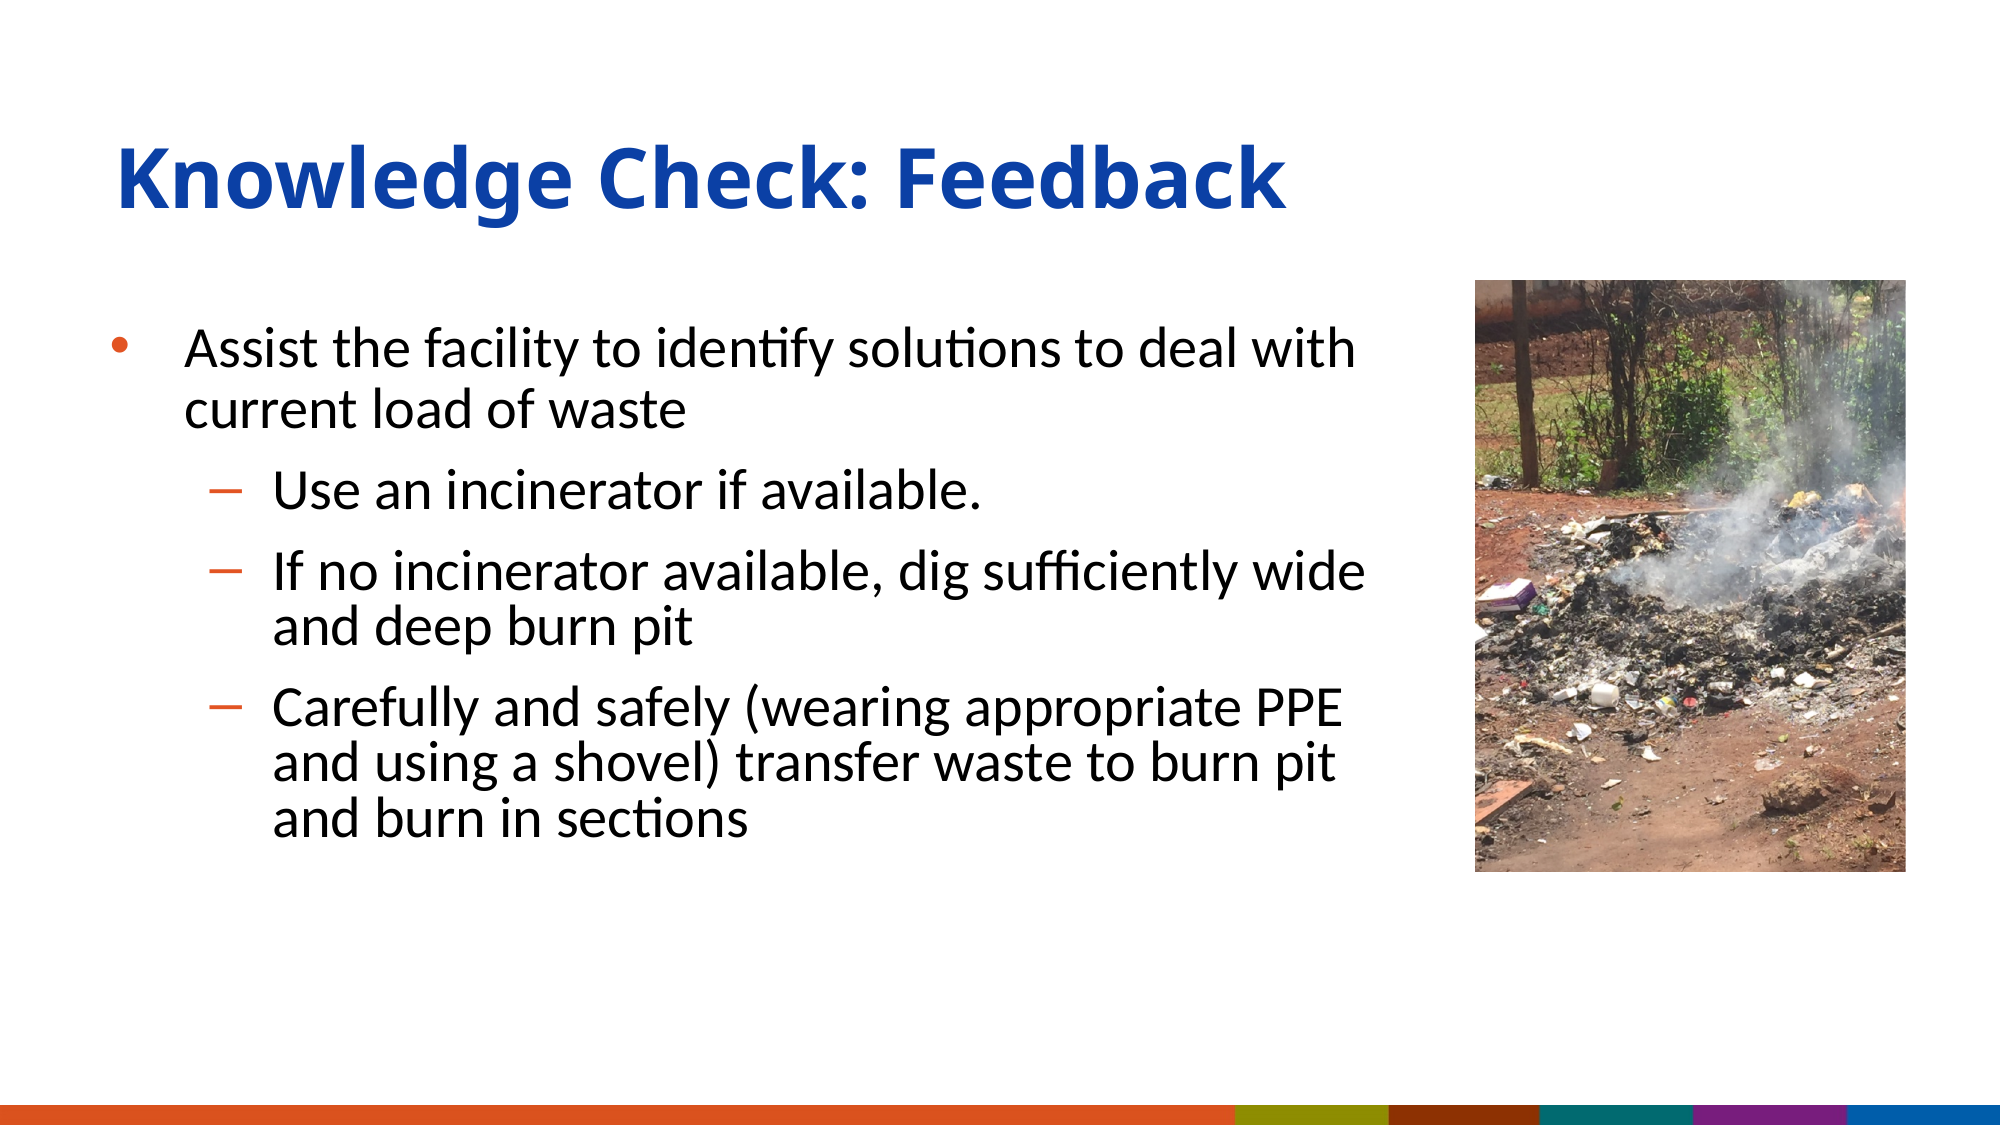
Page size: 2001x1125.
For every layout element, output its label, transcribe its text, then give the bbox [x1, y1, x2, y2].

picture [1394, 280, 1987, 872]
picture [0, 1105, 2000, 1125]
title Knowledge Check: Feedback [99, 45, 1900, 233]
list Assist the facility to identify solutions to deal with current load of waste Use an incinerator if available. If no incinerator available, dig sufficiently wide and deep burn pit Carefully and safely (wearing appropriate PPE and using a shovel) transfer waste to burn pit and burn in sections [94, 232, 1384, 1026]
